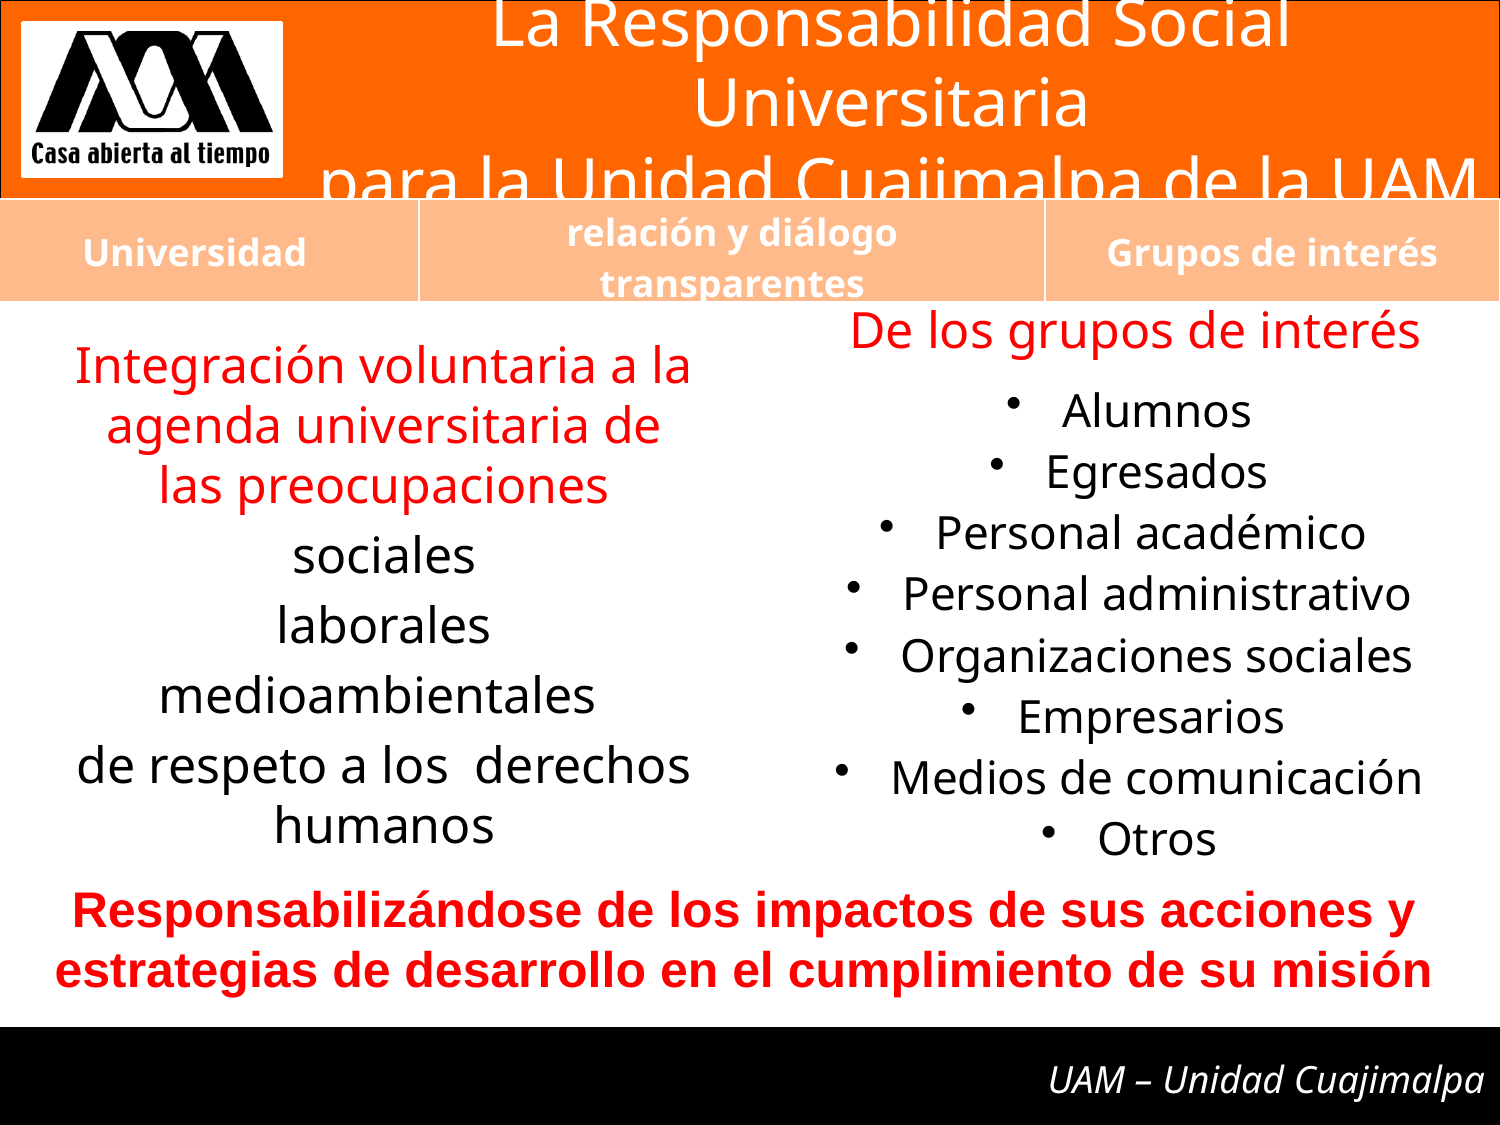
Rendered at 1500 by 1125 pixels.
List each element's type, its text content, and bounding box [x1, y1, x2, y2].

list De los grupos de interés Alumnos Egresados Personal académico Personal administrativo Organizaciones sociales Empresarios Medios de comunicación Otros [797, 307, 1461, 883]
table_header Universidad [0, 200, 418, 301]
list Integración voluntaria a la agenda universitaria de las preocupaciones sociales laborales medioambientales de respeto a los derechos humanos [52, 326, 716, 869]
table_header relación y diálogo transparentes [420, 200, 1044, 301]
picture [32, 31, 273, 167]
table_header Grupos de interés [1046, 200, 1499, 301]
text_box Responsabilizándose de los impactos de sus acciones y estrategias de desarrollo en el cumplimiento de su misión [29, 869, 1459, 1005]
text_box La Responsabilidad Social Universitaria para la Unidad Cuajimalpa de la UAM [284, 0, 1500, 198]
